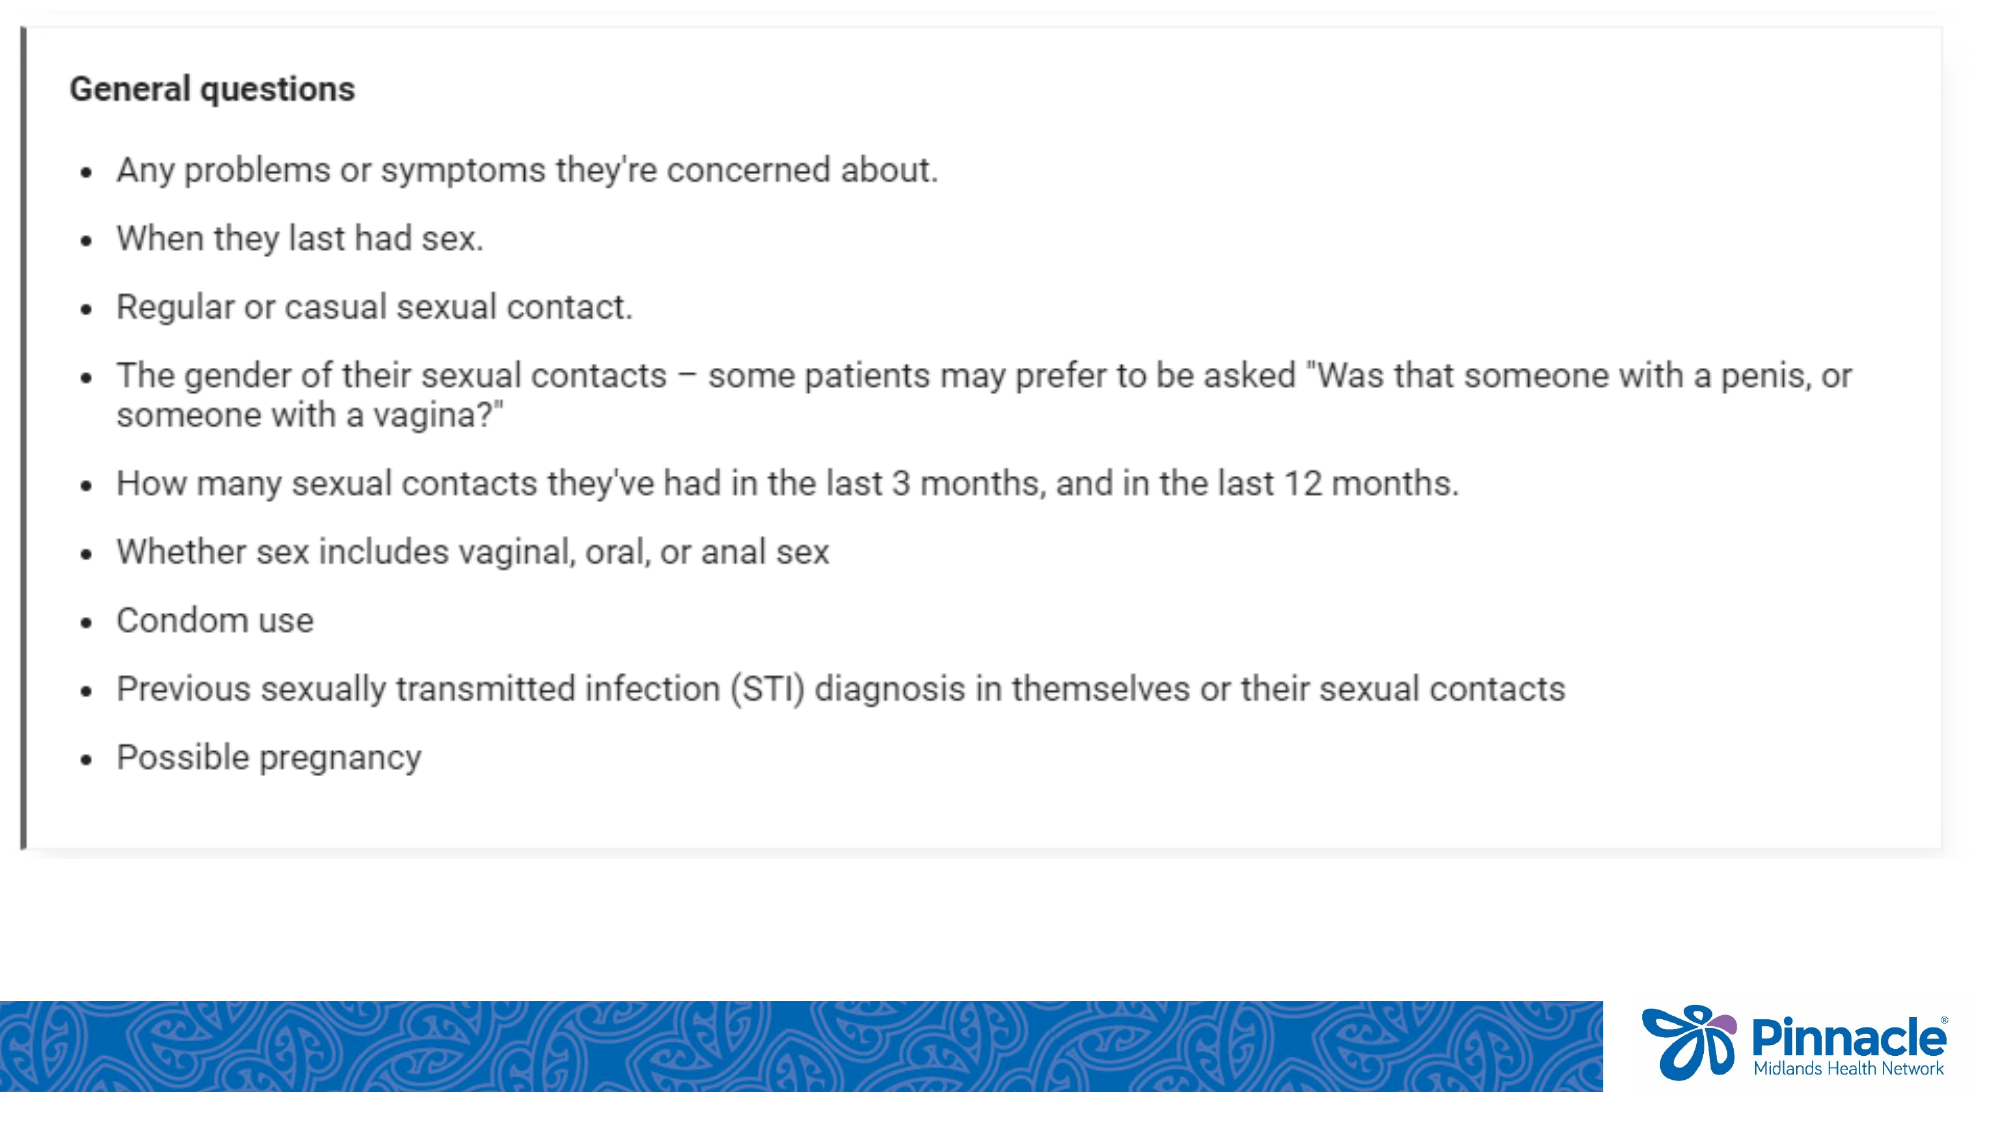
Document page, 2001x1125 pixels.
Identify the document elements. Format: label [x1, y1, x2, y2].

picture [0, 1001, 1604, 1092]
picture [0, 10, 1975, 859]
picture [1631, 994, 1971, 1092]
